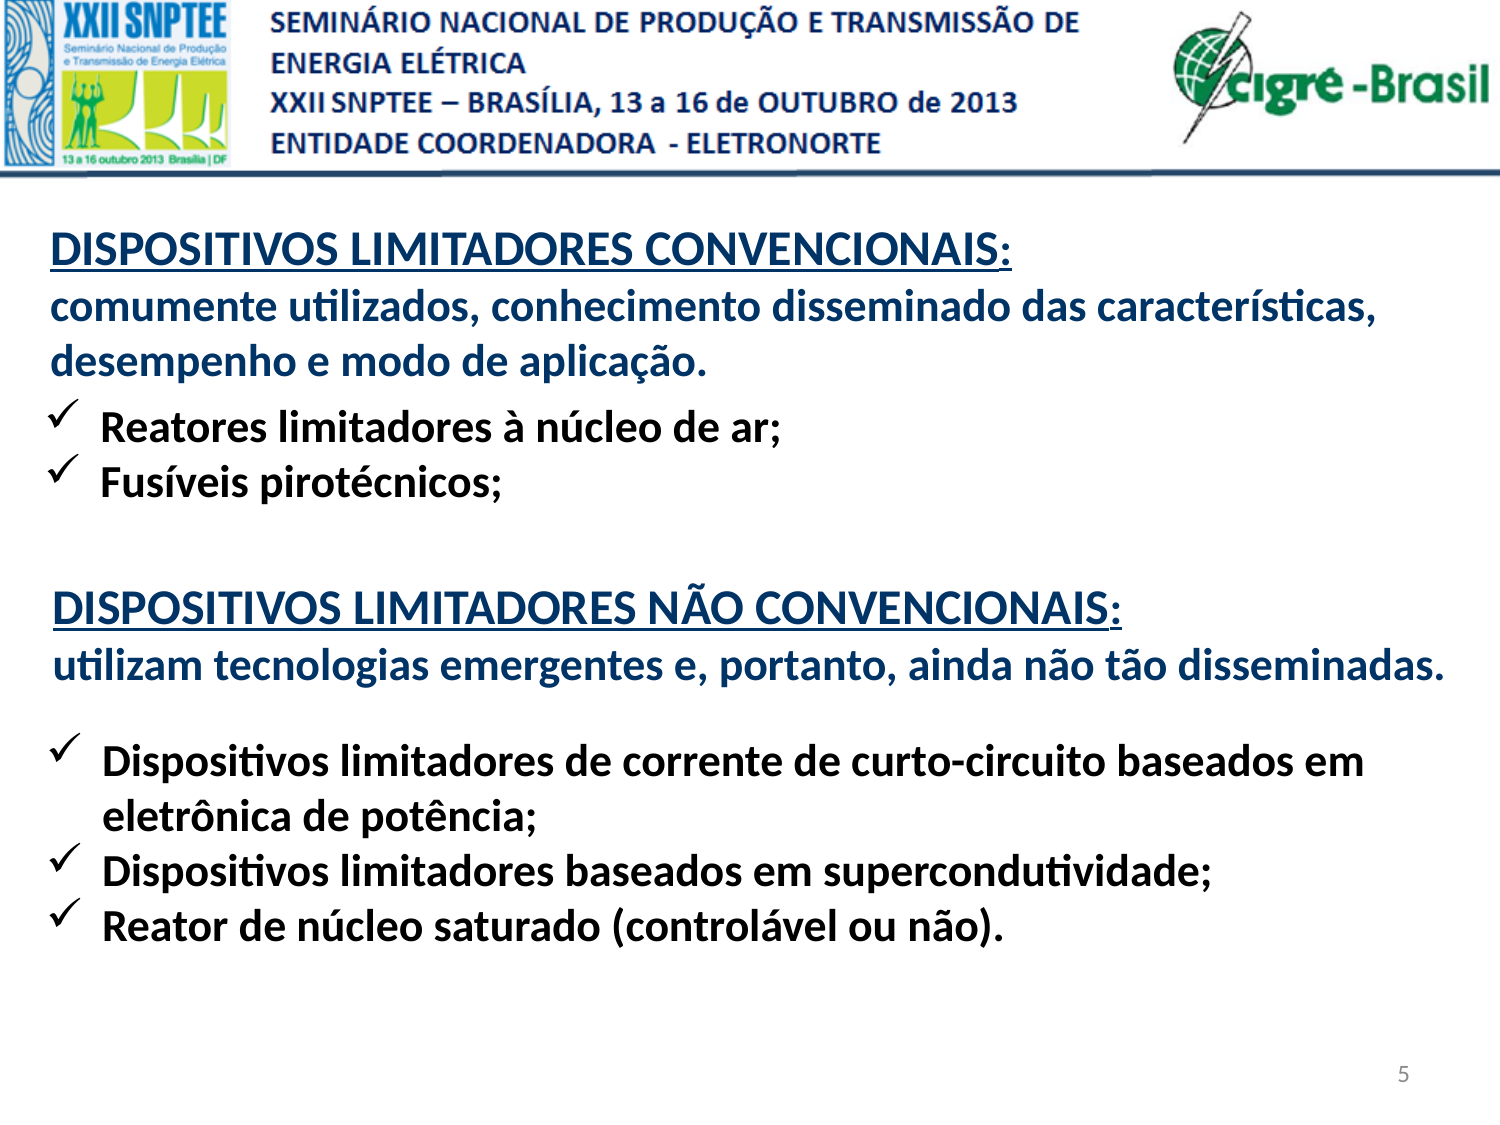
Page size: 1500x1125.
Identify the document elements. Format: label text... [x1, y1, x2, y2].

picture [0, 0, 1500, 182]
slide_number 5 [1074, 1042, 1425, 1103]
text_box DISPOSITIVOS LIMITADORES NÃO CONVENCIONAIS: utilizam tecnologias emergentes e, portanto, ainda não tão disseminadas. [37, 567, 1474, 712]
text_box Reatores limitadores à núcleo de ar; Fusíveis pirotécnicos; [29, 388, 1471, 514]
text_box Dispositivos limitadores de corrente de curto-circuito baseados em eletrônica de potência; Dispositivos limitadores baseados em supercondutividade; Reator de núcleo saturado (controlável ou não). [31, 723, 1473, 958]
text_box DISPOSITIVOS LIMITADORES CONVENCIONAIS: comumente utilizados, conhecimento disseminado das características, desempenho e modo de aplicação. [35, 208, 1459, 404]
